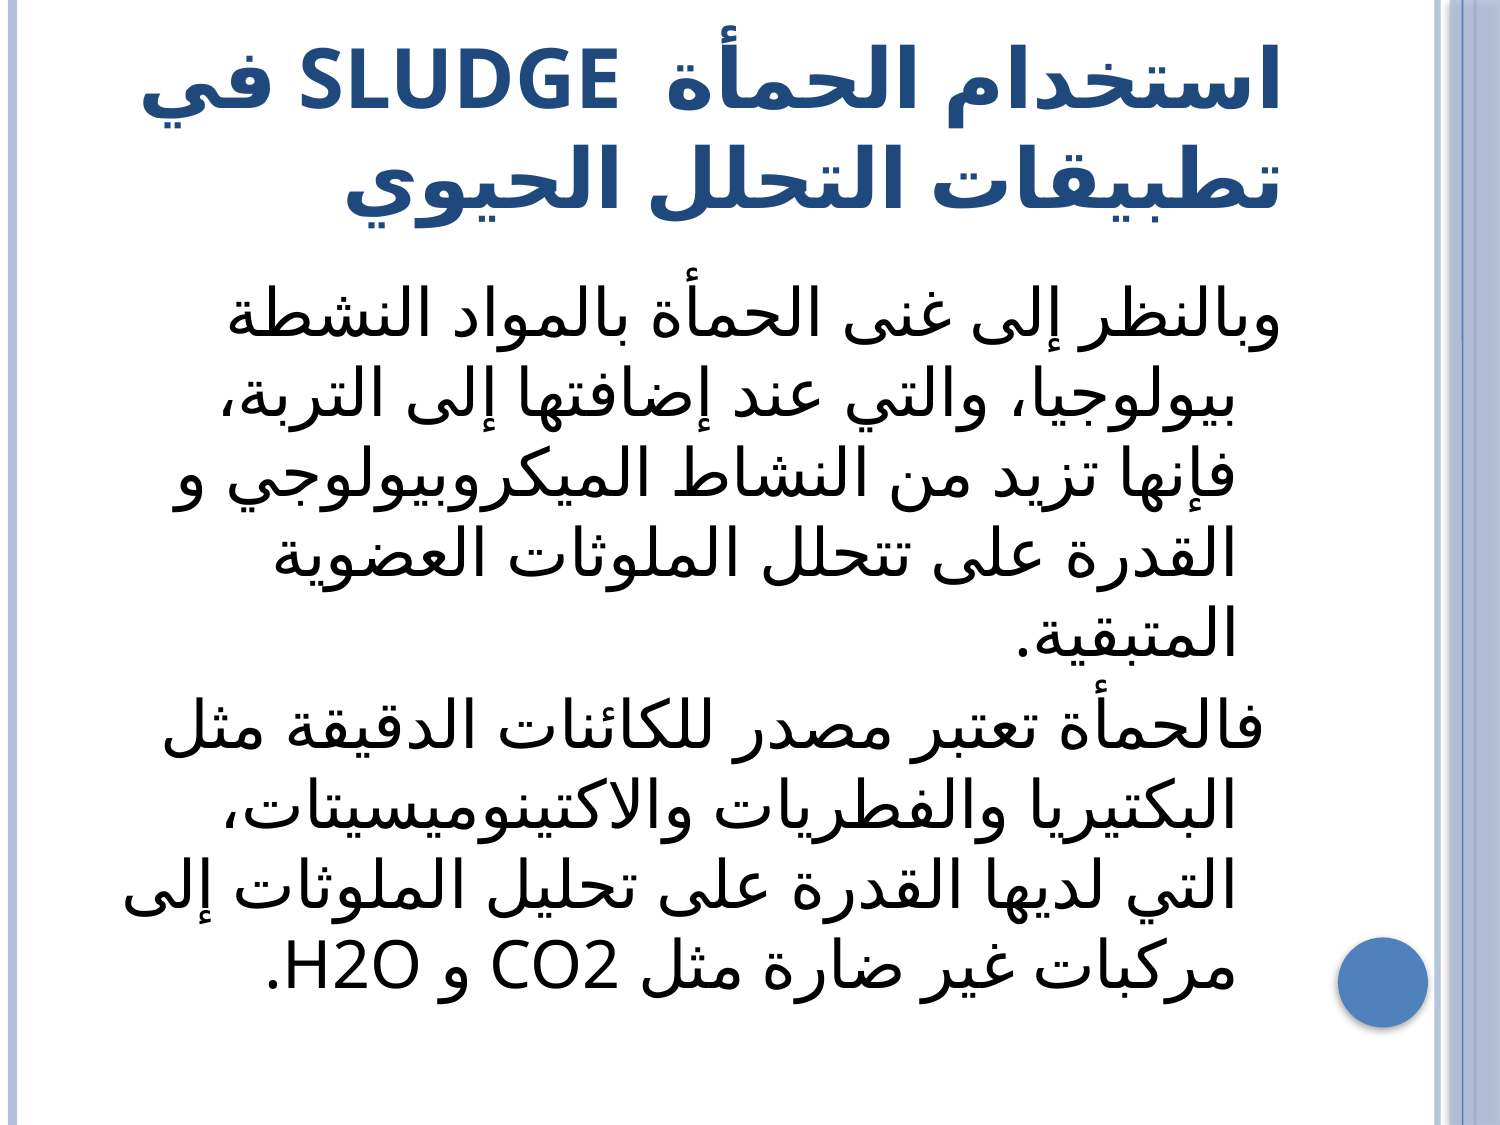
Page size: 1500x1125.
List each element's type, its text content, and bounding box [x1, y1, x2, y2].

list وبالنظر إلى غنى الحمأة بالمواد النشطة بيولوجيا، والتي عند إضافتها إلى التربة، فإنها تزيد من النشاط الميكروبيولوجي و القدرة على تتحلل الملوثات العضوية المتبقية. فالحمأة تعتبر مصدر للكائنات الدقيقة مثل البكتيريا والفطريات والاكتينوميسيتات، التي لديها القدرة على تحليل الملوثات إلى مركبات غير ضارة مثل CO2 و H2O. [75, 262, 1300, 1062]
title استخدام الحمأة sludge في تطبيقات التحلل الحيوي [75, 45, 1300, 233]
